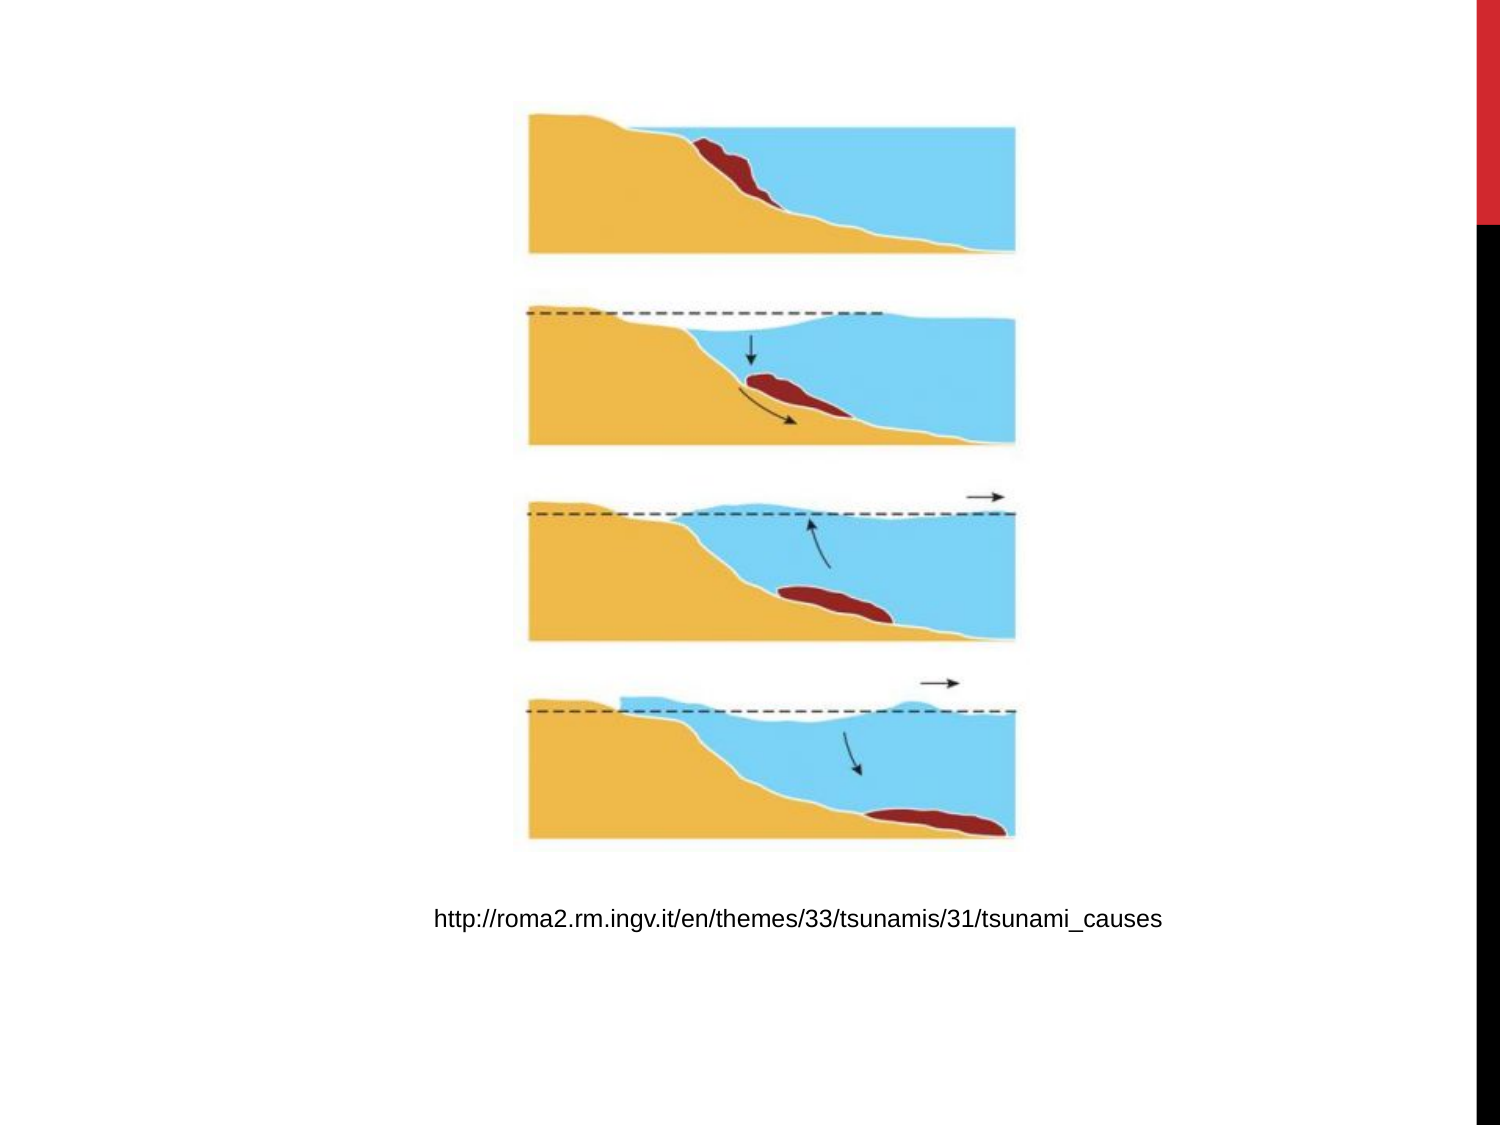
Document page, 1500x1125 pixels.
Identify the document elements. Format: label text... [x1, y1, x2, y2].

picture [513, 101, 1030, 853]
text_box http://roma2.rm.ingv.it/en/themes/33/tsunamis/31/tsunami_causes [419, 895, 1235, 940]
